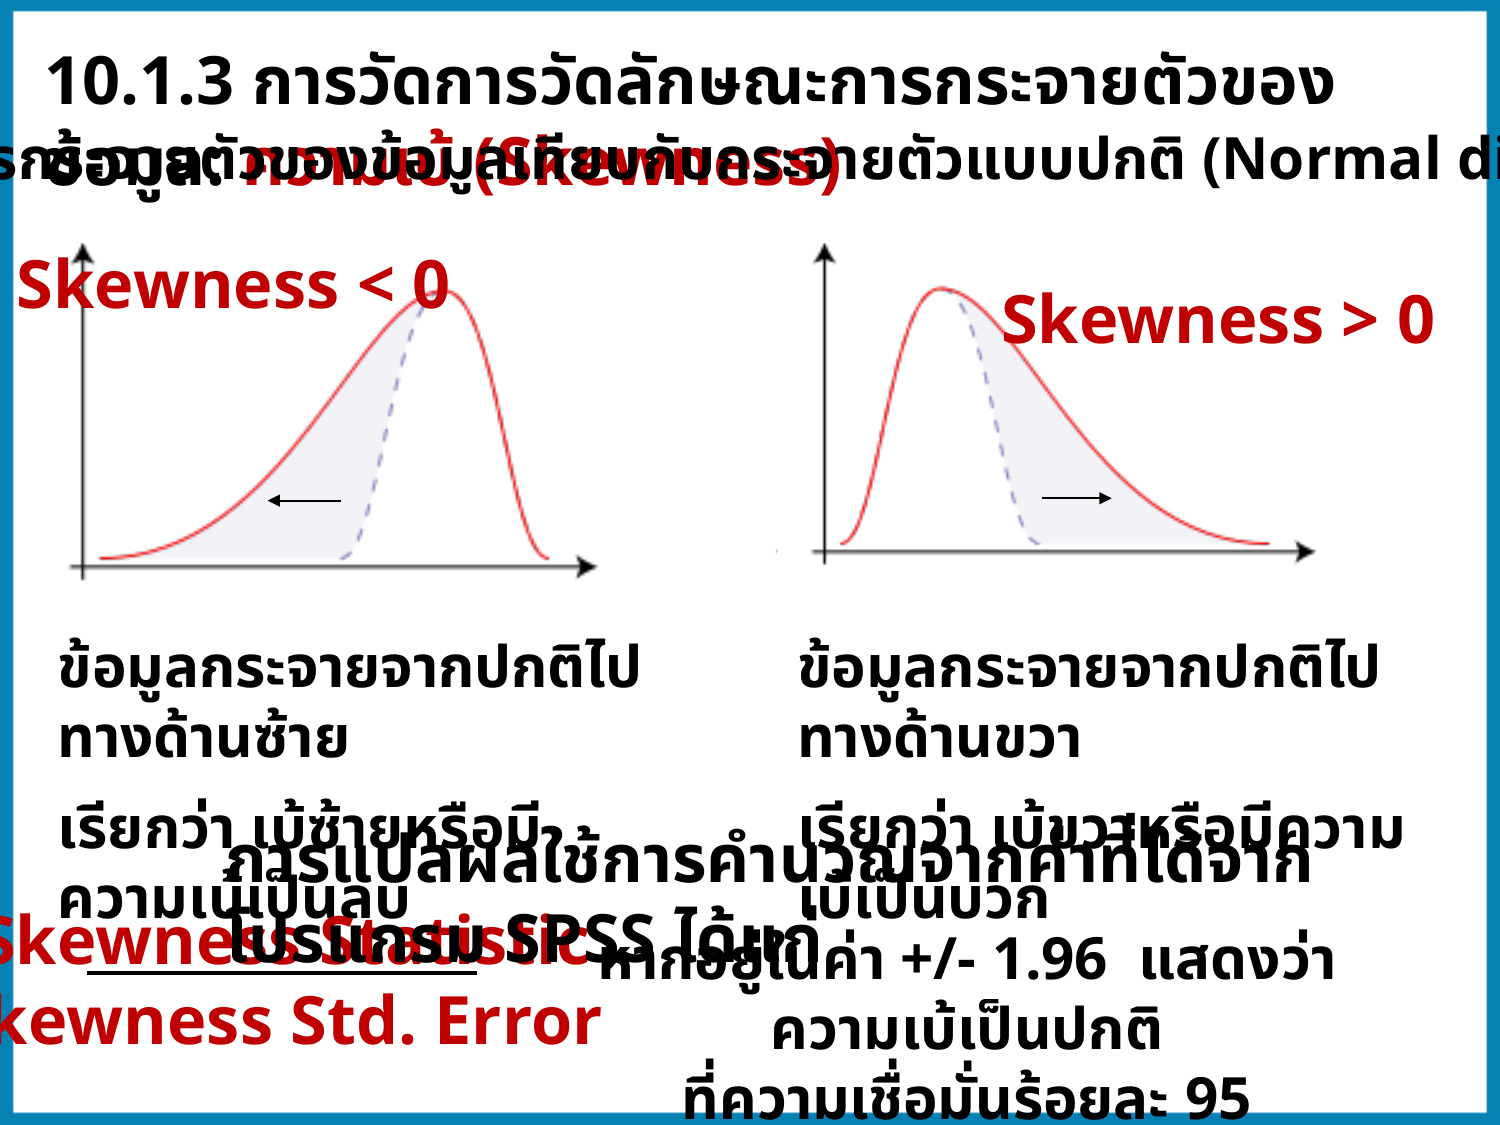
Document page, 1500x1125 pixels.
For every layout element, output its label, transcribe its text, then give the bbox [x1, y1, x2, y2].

text_box หากอยู่ในค่า +/- 1.96 แสดงว่าความเบ้เป็นปกติ ที่ความเชื่อมั่นร้อยละ 95 [527, 914, 1407, 1125]
picture [12, 199, 1487, 1113]
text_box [775, 243, 1330, 575]
text_box 10.1.3 การวัดการวัดลักษณะการกระจายตัวของข้อมูล: ความเบ้ (Skewness) [29, 30, 1500, 113]
text_box Skewness < 0 [2, 234, 466, 329]
text_box การแปลผลใช้การคำนวณจากค่าที่ได้จากโปรแกรม SPSS ได้แก่ [210, 808, 1360, 984]
text_box 10.1.3 การวัดการวัดลักษณะการกระจายตัวของข้อมูล: ความเบ้ (Skewness) [29, 199, 1500, 206]
picture [13, 11, 1487, 113]
text_box ข้อมูลกระจายจากปกติไปทางด้านขวา เรียกว่า เบ้ขวาหรือมีความเบ้เป็นบวก [797, 621, 1407, 823]
text_box คือ ลักษณะการกระจายตัวของข้อมูลเทียบกับกระจายตัวแบบปกติ (Normal distribution) [0, 113, 1500, 199]
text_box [70, 890, 501, 1068]
text_box ข้อมูลกระจายจากปกติไปทางด้านซ้าย เรียกว่า เบ้ซ้ายหรือมีความเบ้เป็นลบ [57, 621, 668, 823]
text_box Skewness > 0 [1334, 269, 1451, 365]
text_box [36, 243, 633, 586]
